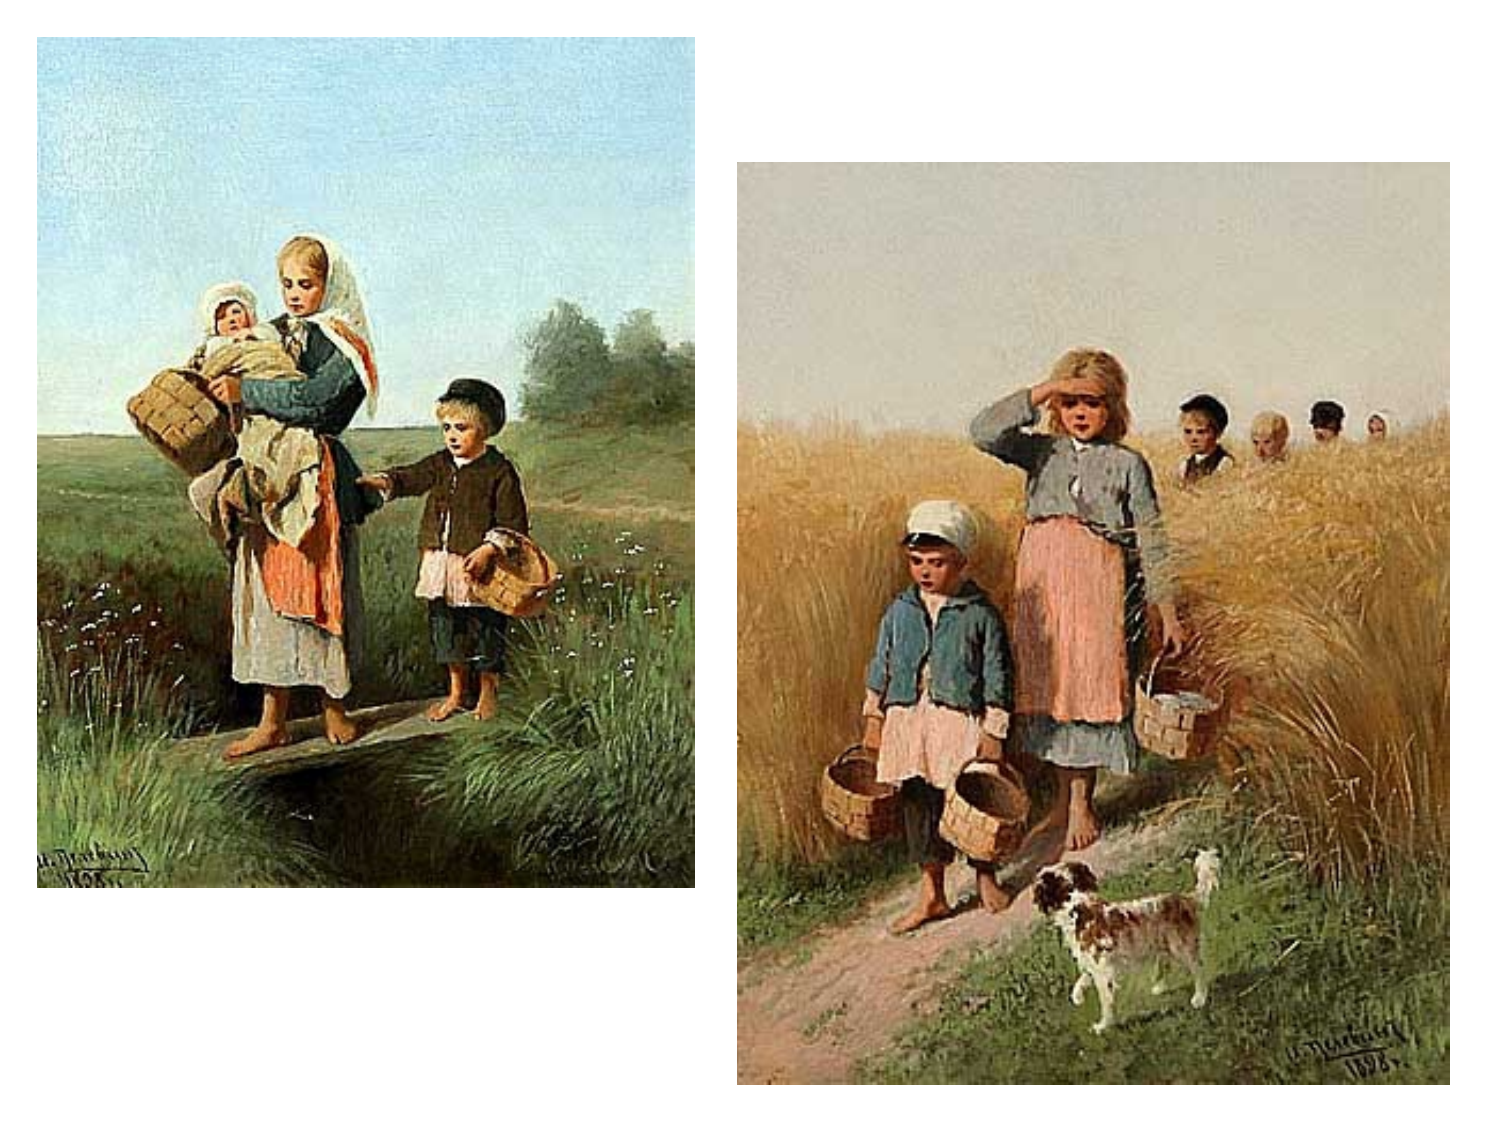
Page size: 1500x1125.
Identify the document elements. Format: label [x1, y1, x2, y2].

picture [737, 162, 1451, 1085]
list [37, 37, 695, 888]
